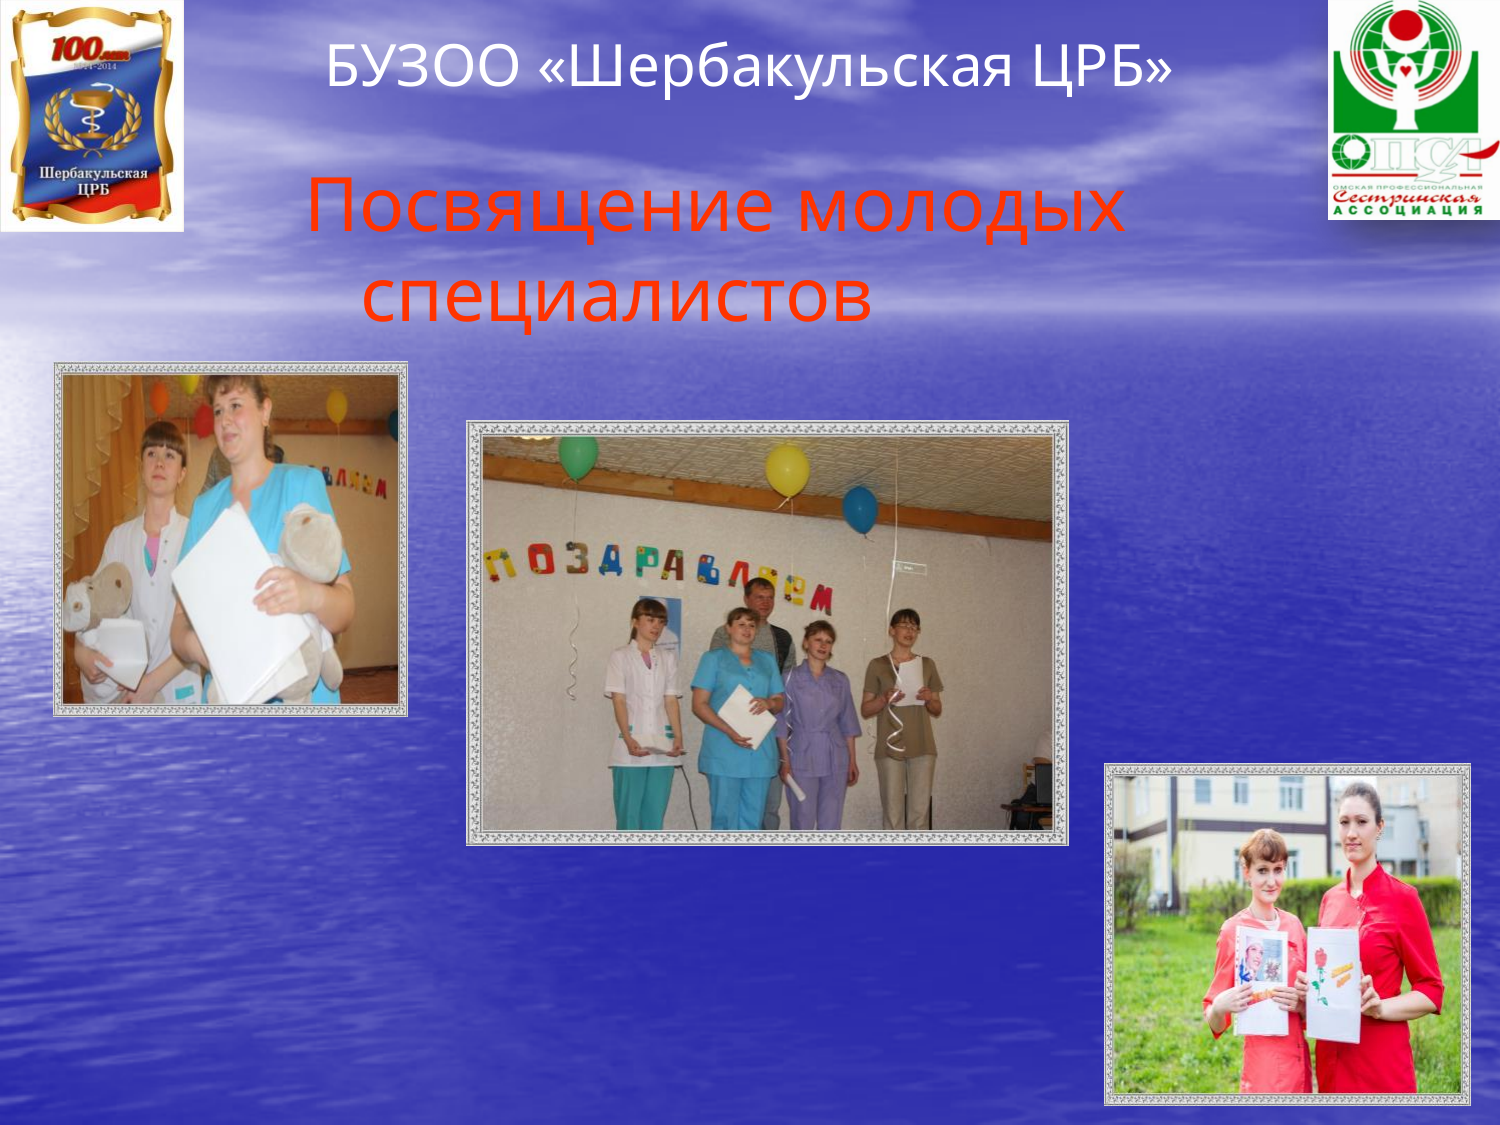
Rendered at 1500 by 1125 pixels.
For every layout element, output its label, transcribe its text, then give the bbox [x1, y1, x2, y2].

picture [0, 0, 184, 232]
title БУЗОО «Шербакульская ЦРБ» [184, 0, 1322, 126]
text_box Посвящение молодых специалистов [289, 148, 1500, 344]
picture [52, 361, 408, 717]
picture [466, 420, 1070, 847]
picture [1328, 0, 1500, 221]
picture [1104, 763, 1471, 1107]
